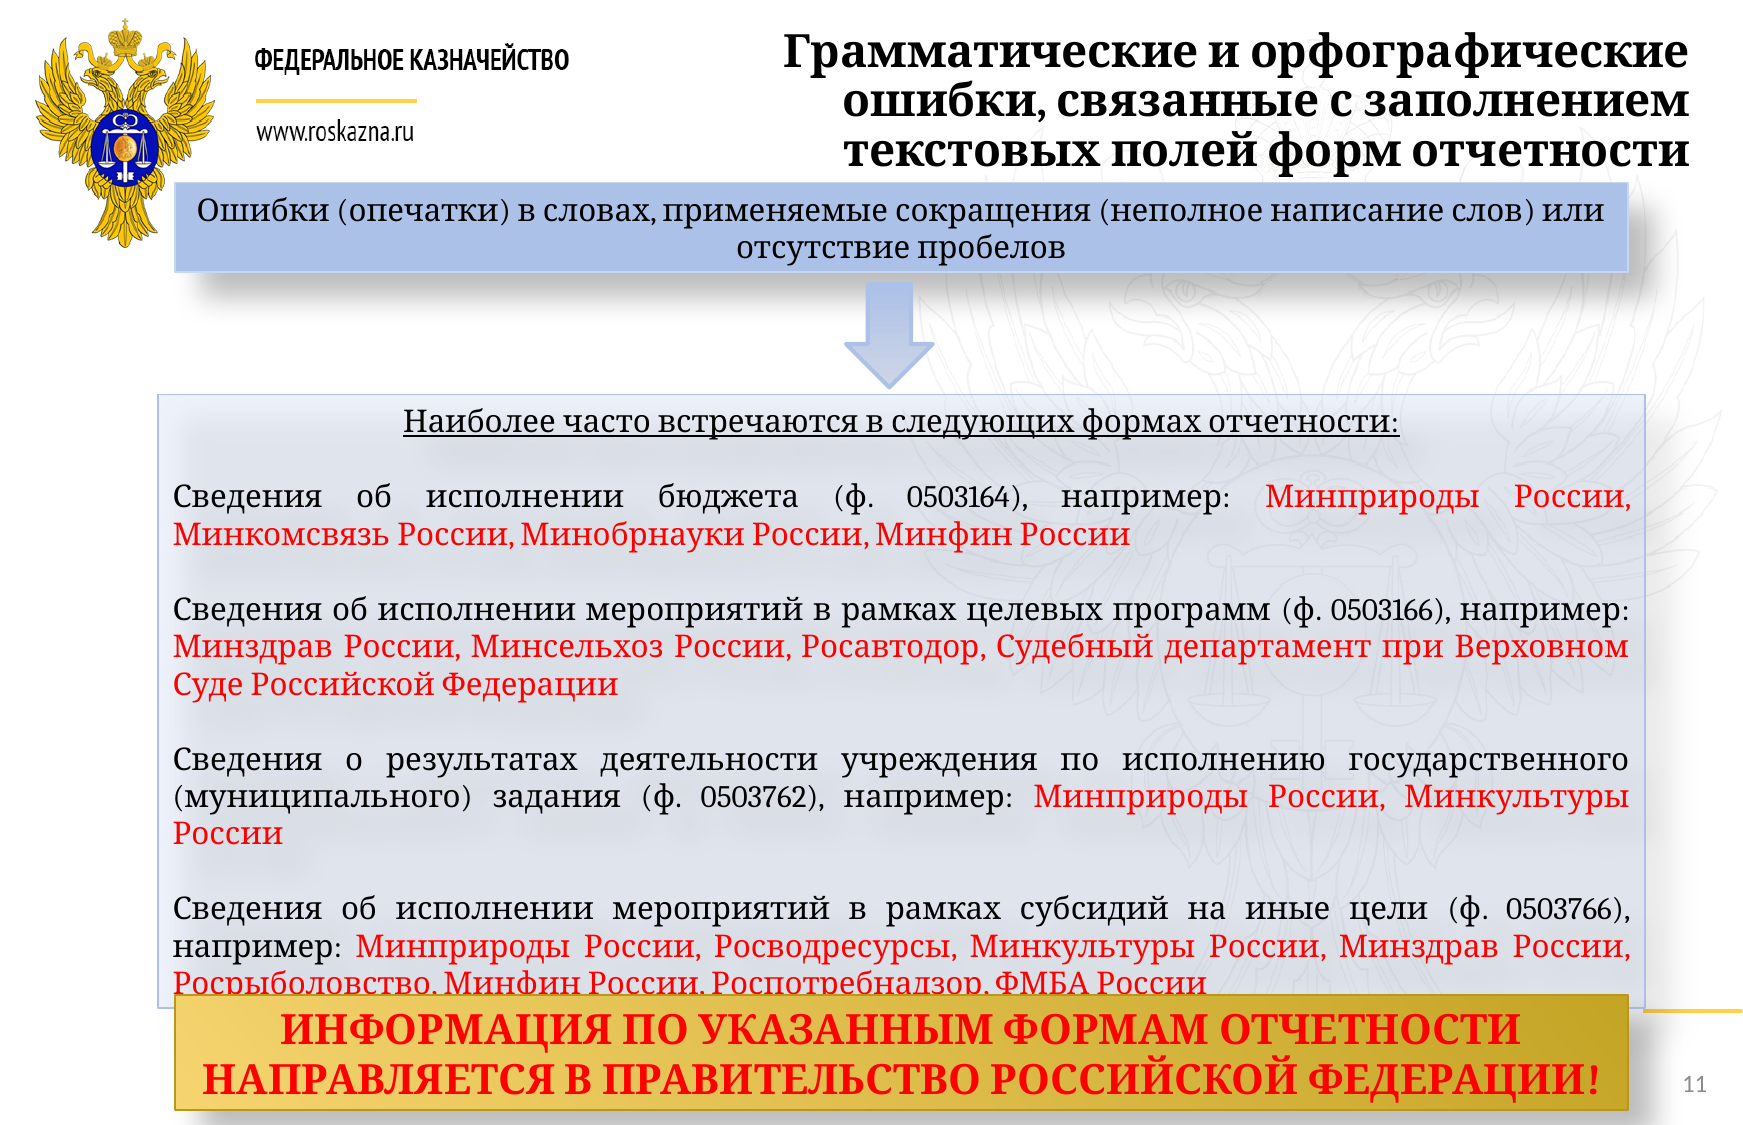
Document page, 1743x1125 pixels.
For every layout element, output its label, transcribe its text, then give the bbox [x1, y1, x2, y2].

picture [0, 0, 1743, 1125]
slide_number 11 [1671, 1052, 1723, 1112]
title Грамматические и орфографические ошибки, связанные с заполнением текстовых полей форм отчетности [615, 28, 1706, 175]
text_box Наиболее часто встречаются в следующих формах отчетности: Сведения об исполнении бюджета (ф. 0503164), например: Минприроды России, Минкомсвязь России, Минобрнауки России, Минфин России Сведения об исполнении мероприятий в рамках целевых программ (ф. 0503166), например: Минздрав России, Минсельхоз России, Росавтодор, Судебный департамент при Верховном Суде Российской Федерации Сведения о результатах деятельности учреждения по исполнению государственного (муниципального) задания (ф. 0503762), например: Минприроды России, Минкультуры России Сведения об исполнении мероприятий в рамках субсидий на иные цели (ф. 0503766), например: Минприроды России, Росводресурсы, Минкультуры России, Минздрав России, Росрыболовство, Минфин России, Роспотребнадзор, ФМБА России [157, 394, 1646, 1009]
table_cell 0,00 [1656, 1052, 1665, 1112]
text_box ИНФОРМАЦИЯ ПО УКАЗАННЫМ ФОРМАМ ОТЧЕТНОСТИ НАПРАВЛЯЕТСЯ В ПРАВИТЕЛЬСТВО РОССИЙСКОЙ ФЕДЕРАЦИИ! [174, 994, 1629, 1111]
text_box [844, 282, 935, 390]
text_box Ошибки (опечатки) в словах, применяемые сокращения (неполное написание слов) или отсутствие пробелов [174, 182, 1629, 273]
